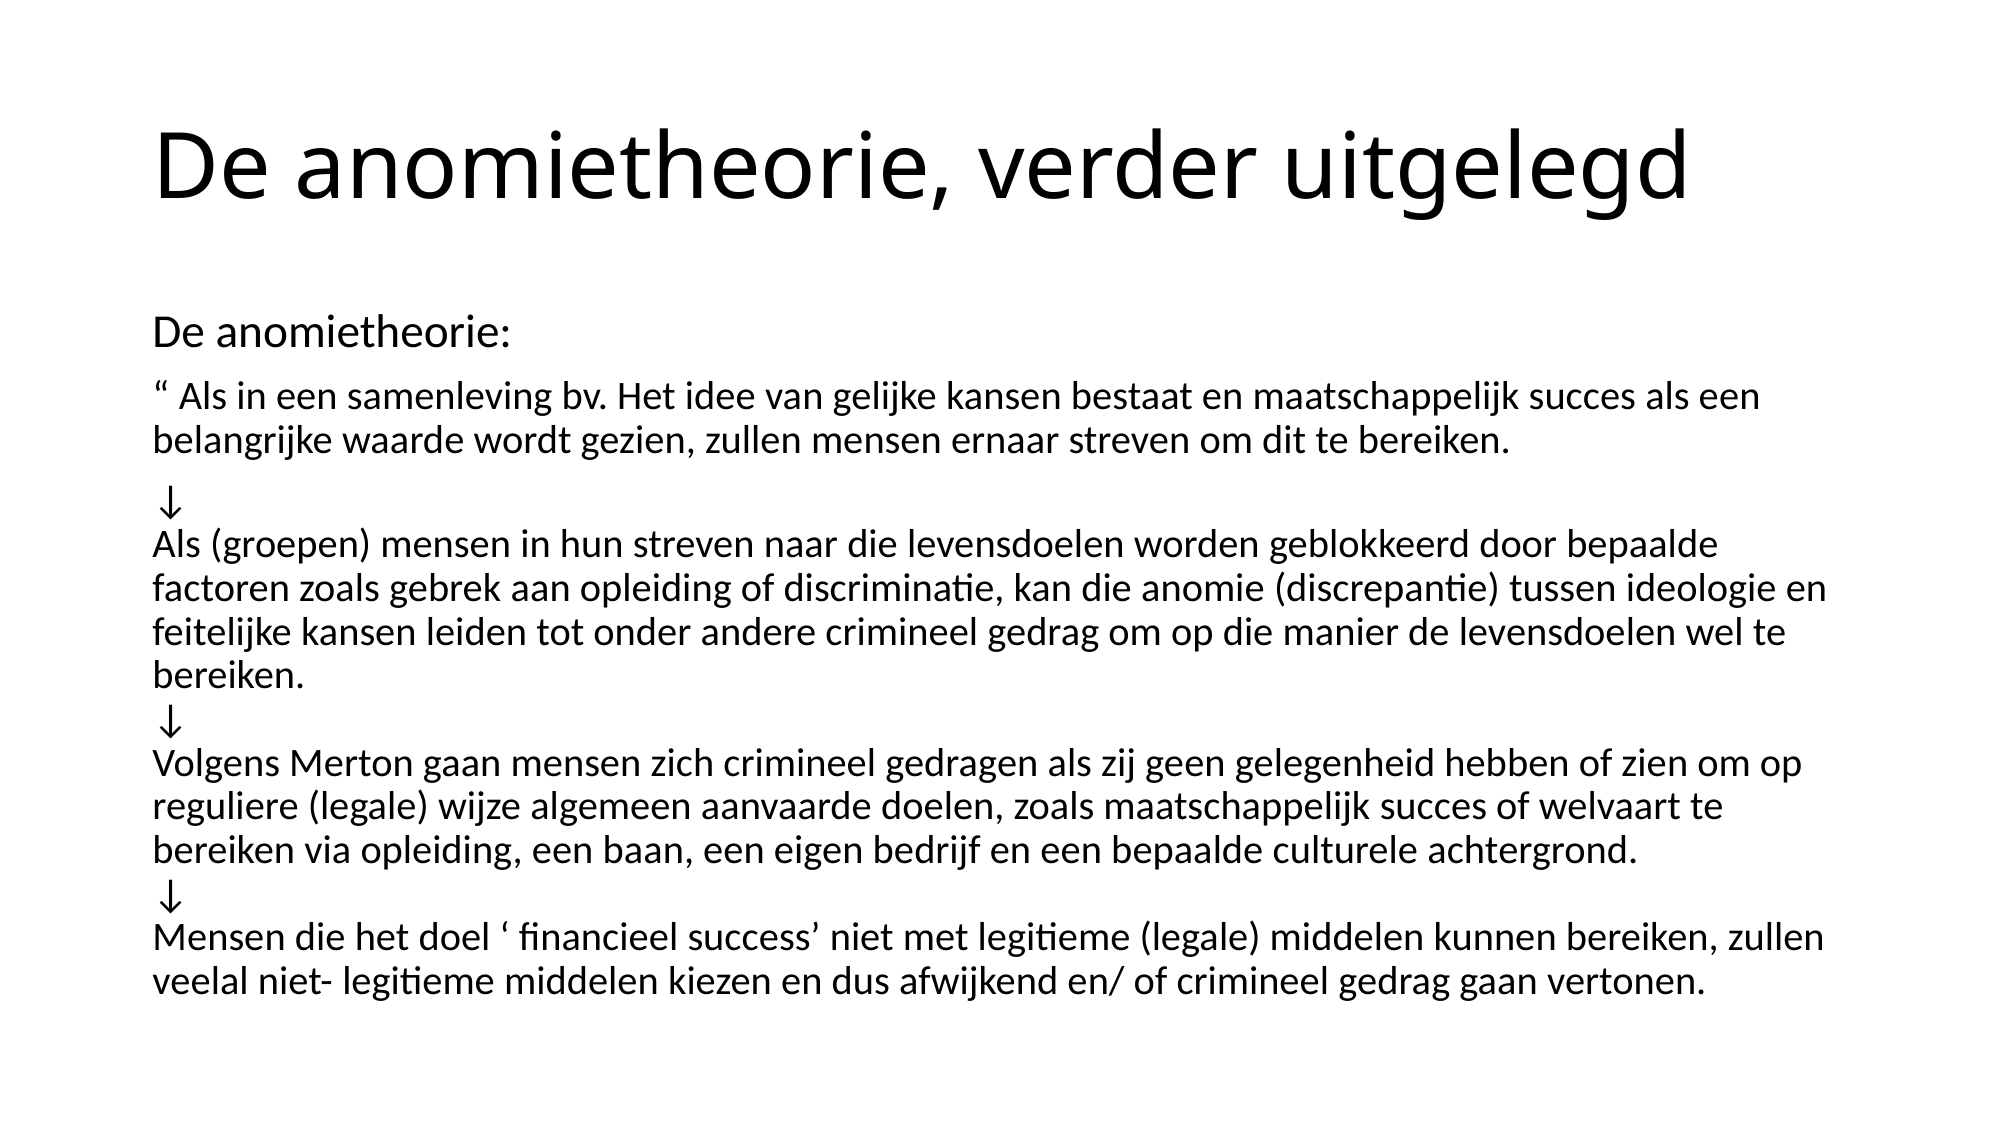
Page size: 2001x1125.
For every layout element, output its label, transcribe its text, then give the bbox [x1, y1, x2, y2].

list De anomietheorie: “ Als in een samenleving bv. Het idee van gelijke kansen bestaat en maatschappelijk succes als een belangrijke waarde wordt gezien, zullen mensen ernaar streven om dit te bereiken. ↓ Als (groepen) mensen in hun streven naar die levensdoelen worden geblokkeerd door bepaalde factoren zoals gebrek aan opleiding of discriminatie, kan die anomie (discrepantie) tussen ideologie en feitelijke kansen leiden tot onder andere crimineel gedrag om op die manier de levensdoelen wel te bereiken. ↓ Volgens Merton gaan mensen zich crimineel gedragen als zij geen gelegenheid hebben of zien om op reguliere (legale) wijze algemeen aanvaarde doelen, zoals maatschappelijk succes of welvaart te bereiken via opleiding, een baan, een eigen bedrijf en een bepaalde culturele achtergrond. ↓ Mensen die het doel ‘ financieel success’ niet met legitieme (legale) middelen kunnen bereiken, zullen veelal niet- legitieme middelen kiezen en dus afwijkend en/ of crimineel gedrag gaan vertonen. [137, 299, 1863, 1014]
title De anomietheorie, verder uitgelegd [137, 59, 1863, 278]
